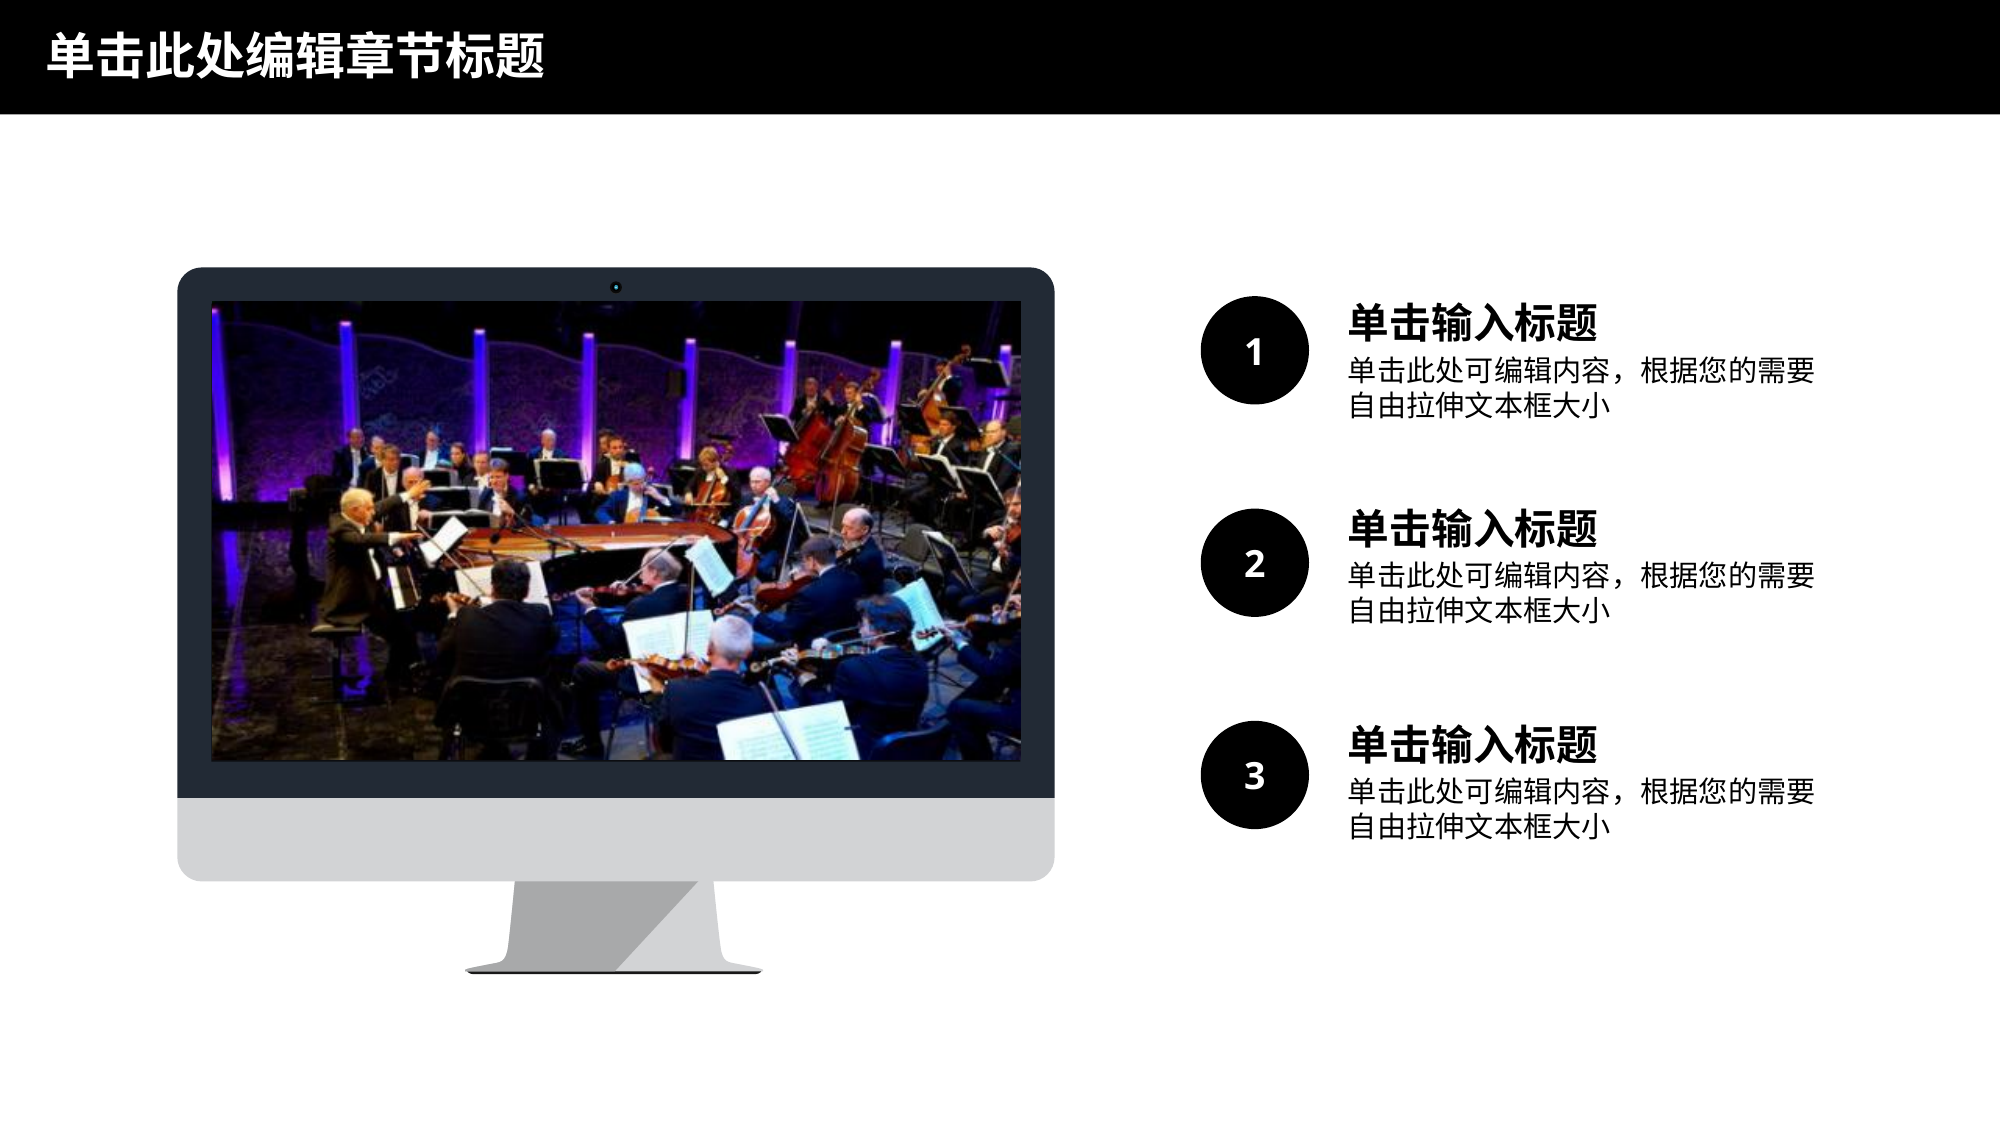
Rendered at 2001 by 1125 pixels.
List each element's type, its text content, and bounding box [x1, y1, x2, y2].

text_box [177, 267, 1055, 975]
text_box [1200, 711, 1947, 853]
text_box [1200, 289, 1947, 431]
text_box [1200, 494, 1947, 636]
picture [212, 301, 1021, 760]
text_box 单击此处编辑章节标题 [30, 17, 588, 93]
